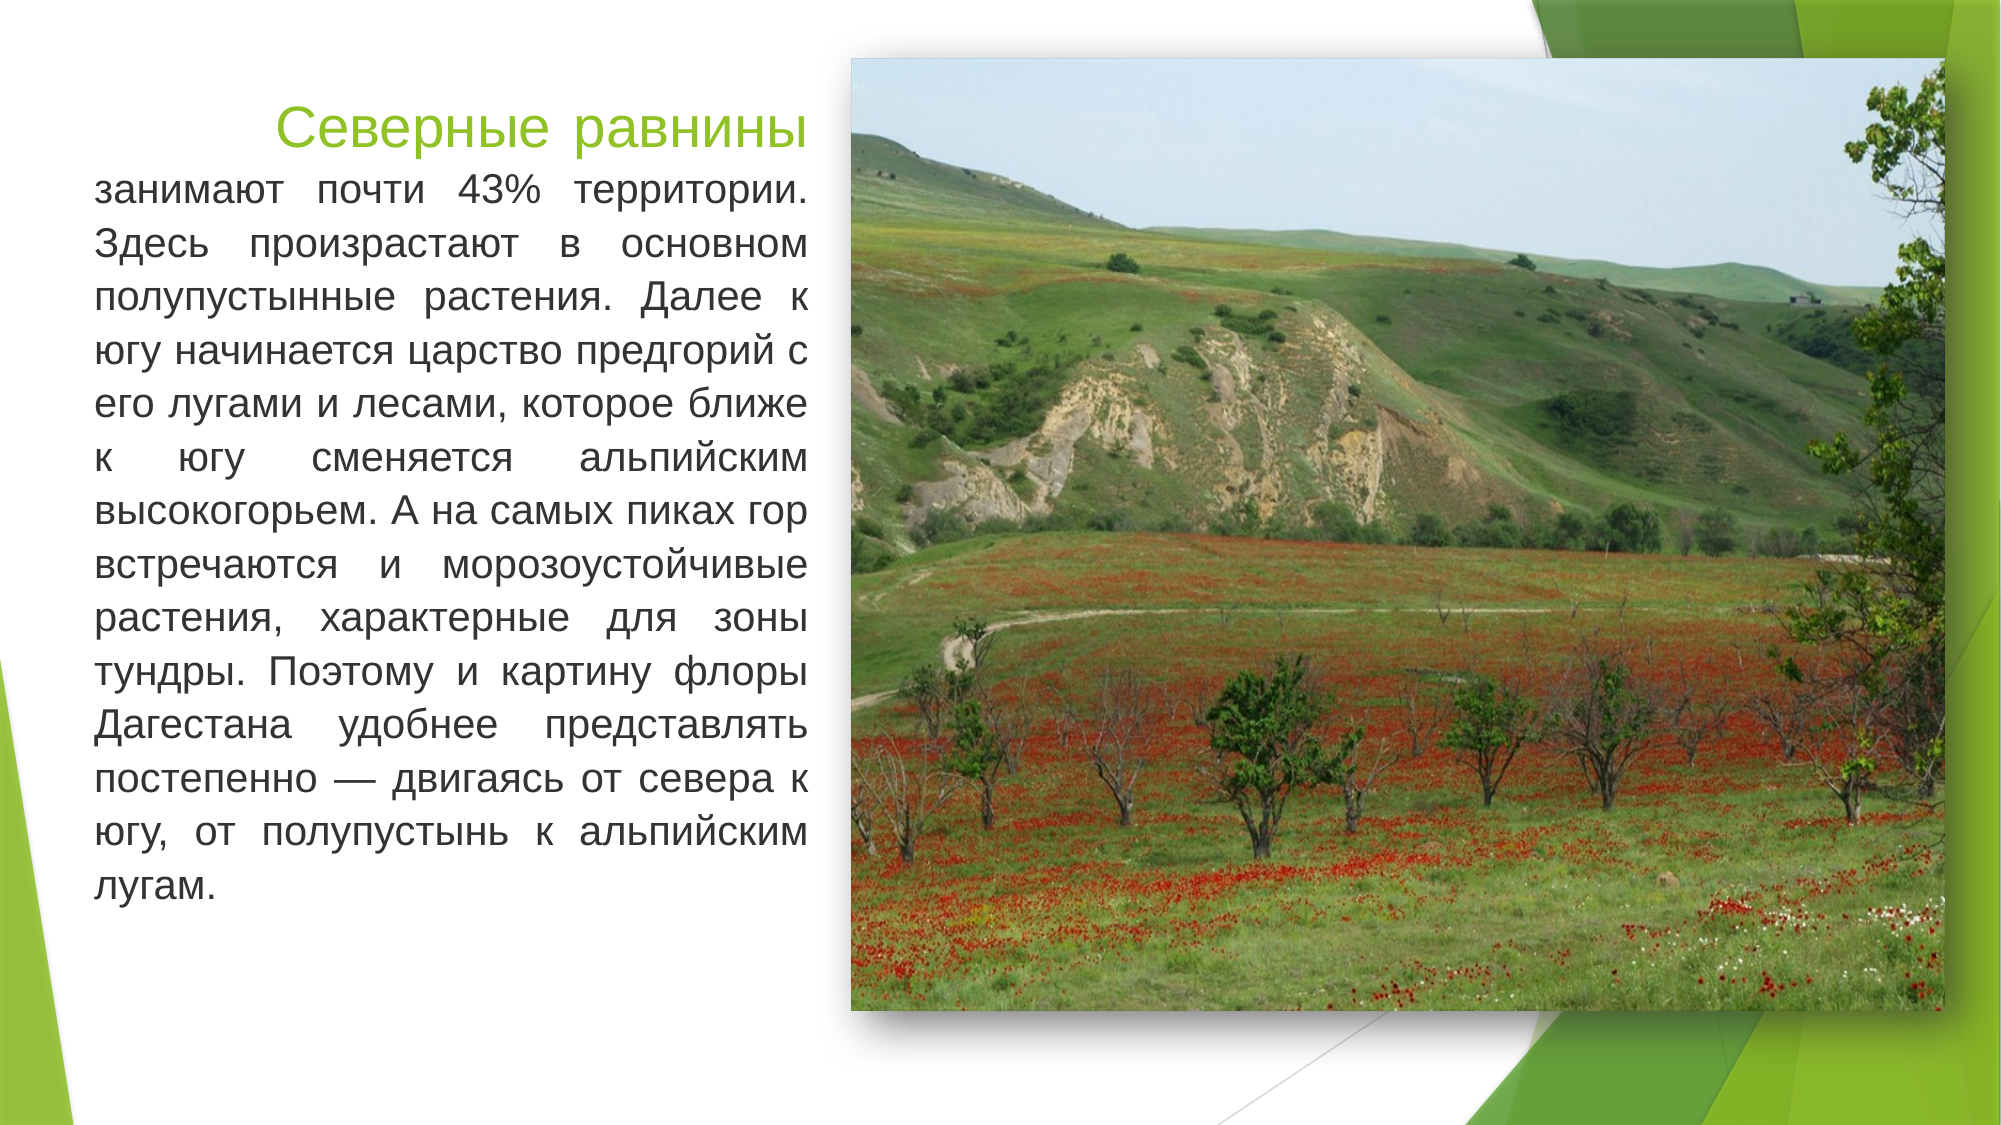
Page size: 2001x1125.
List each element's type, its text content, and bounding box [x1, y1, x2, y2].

picture [850, 58, 1945, 1011]
text_box Северные равнины занимают почти 43% территории. Здесь произрастают в основном полупустынные растения. Далее к югу начинается царство предгорий с его лугами и лесами, которое ближе к югу сменяется альпийским высокогорьем. А на самых пиках гор встречаются и морозоустойчивые растения, характерные для зоны тундры. Поэтому и картину флоры Дагестана удобнее представлять постепенно — двигаясь от севера к югу, от полупустынь к альпийским лугам. [79, 76, 824, 916]
